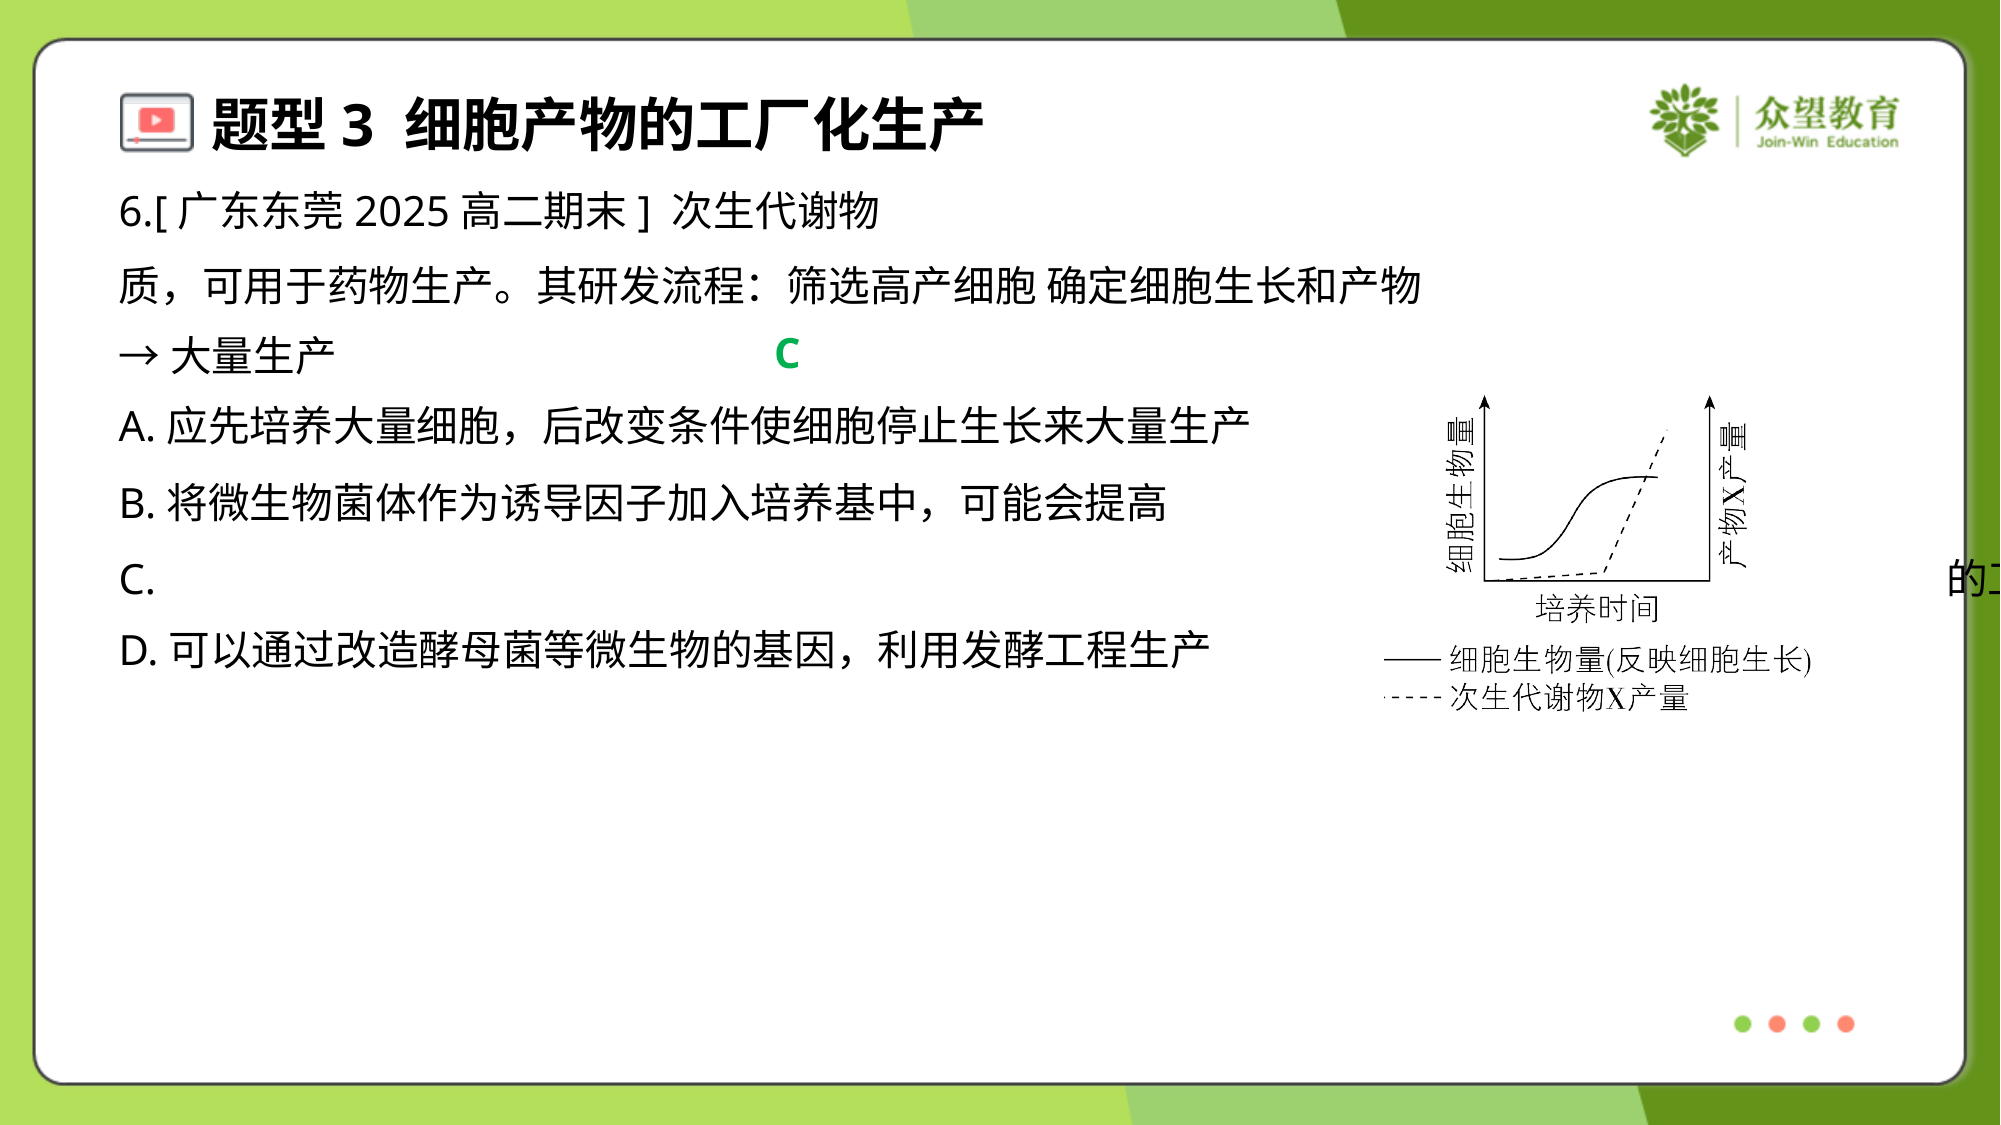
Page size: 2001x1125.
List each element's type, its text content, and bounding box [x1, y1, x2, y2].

picture [0, 0, 2000, 1125]
text_box C [758, 306, 817, 371]
